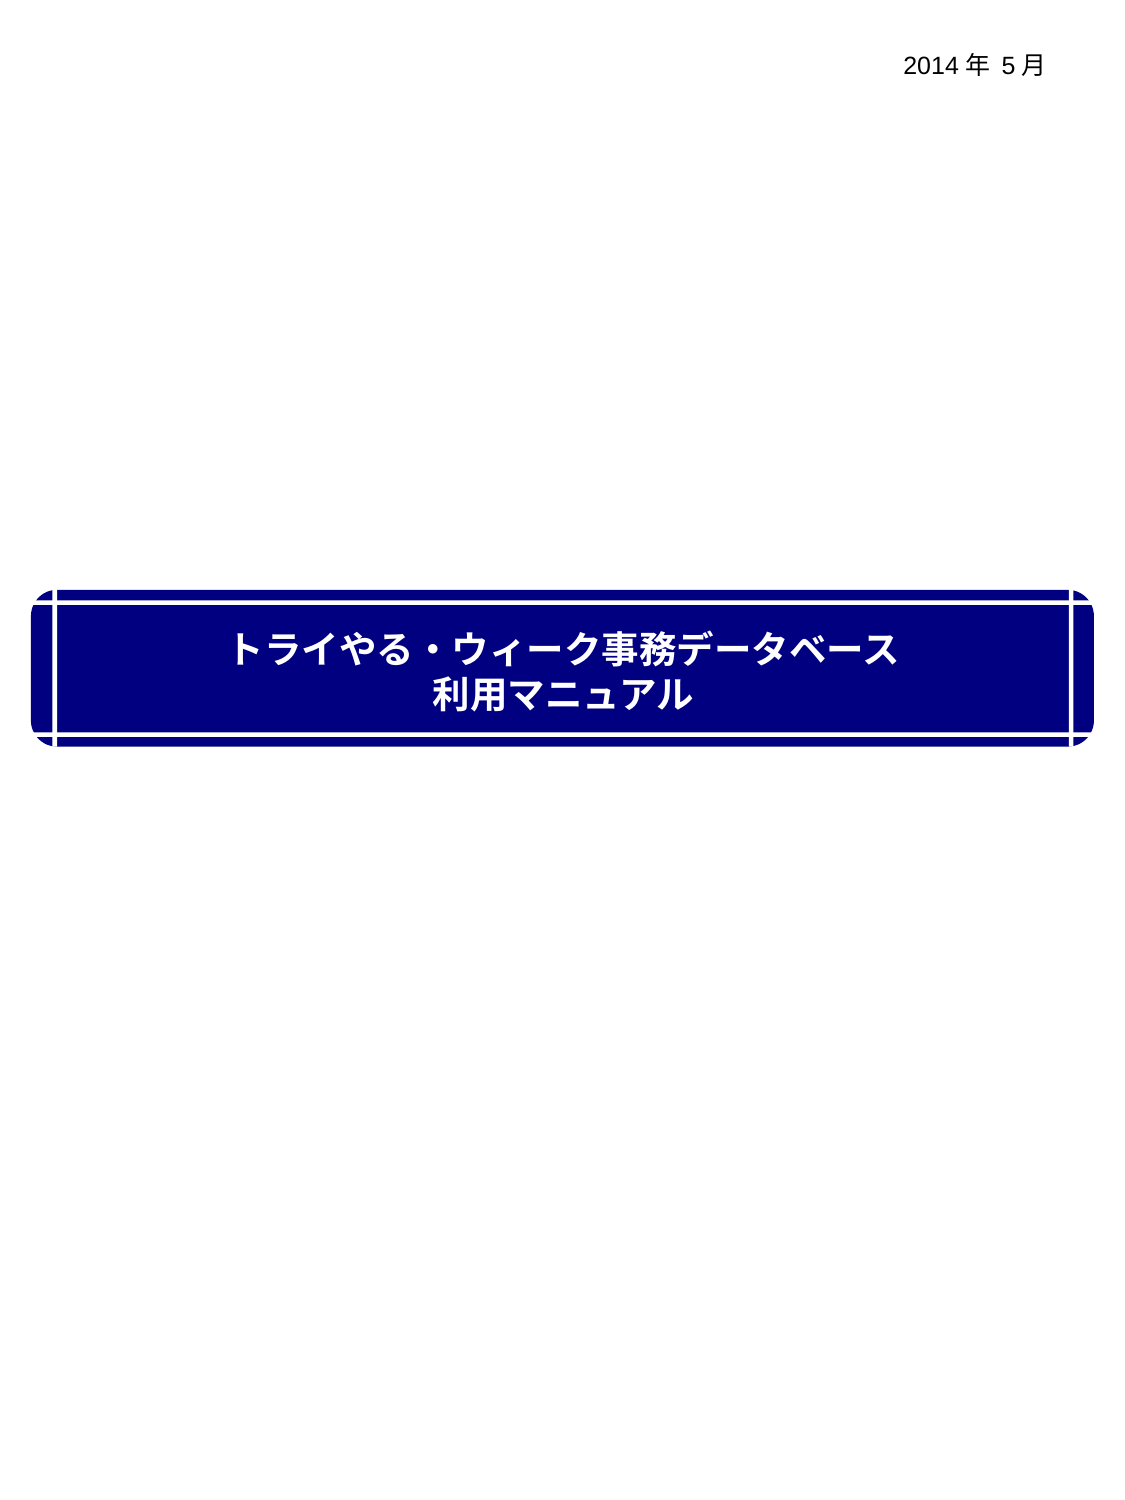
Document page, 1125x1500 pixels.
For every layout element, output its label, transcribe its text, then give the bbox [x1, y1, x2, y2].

text_box トライやる・ウィーク事務データベース 利用マニュアル [98, 618, 1029, 724]
text_box [1072, 590, 1090, 602]
text_box [55, 735, 1071, 747]
text_box [55, 603, 1071, 734]
text_box [35, 589, 54, 602]
text_box [55, 589, 1071, 602]
text_box [30, 603, 54, 734]
text_box [1072, 603, 1094, 734]
text_box 2014年 5月 [888, 42, 1062, 88]
text_box [1072, 735, 1090, 747]
text_box [35, 735, 54, 747]
